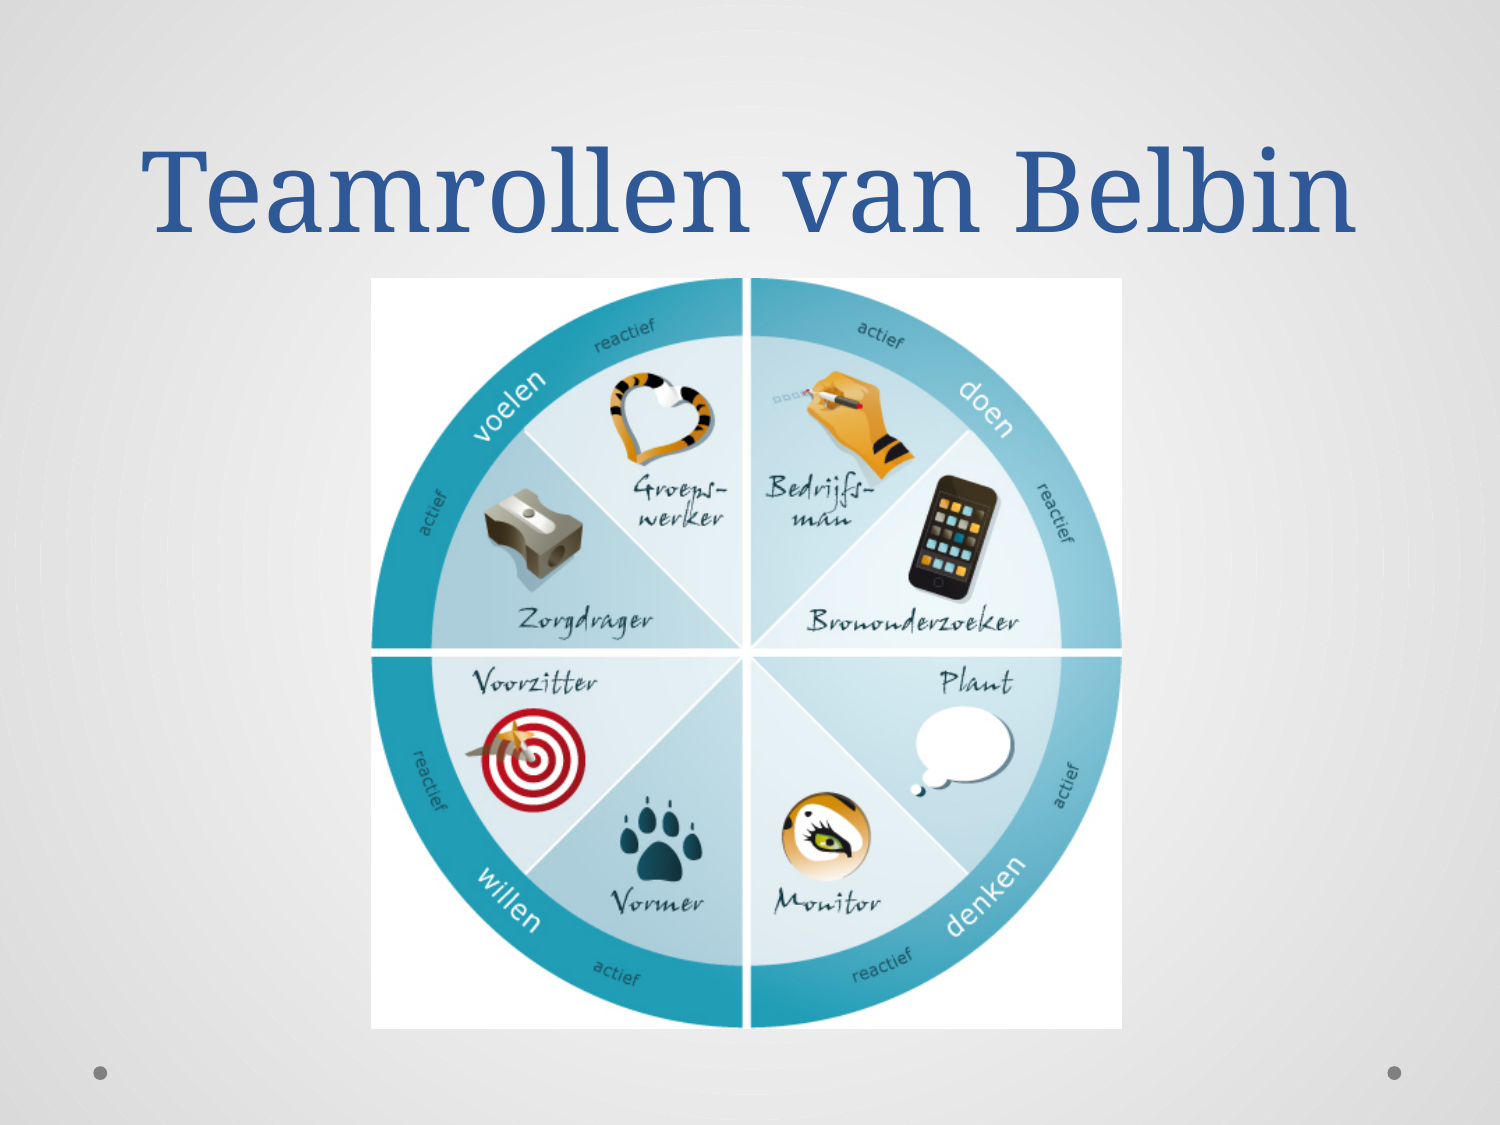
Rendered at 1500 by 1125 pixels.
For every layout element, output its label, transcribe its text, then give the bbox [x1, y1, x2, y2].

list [371, 278, 1122, 1029]
title Teamrollen van Belbin [75, 0, 1425, 263]
